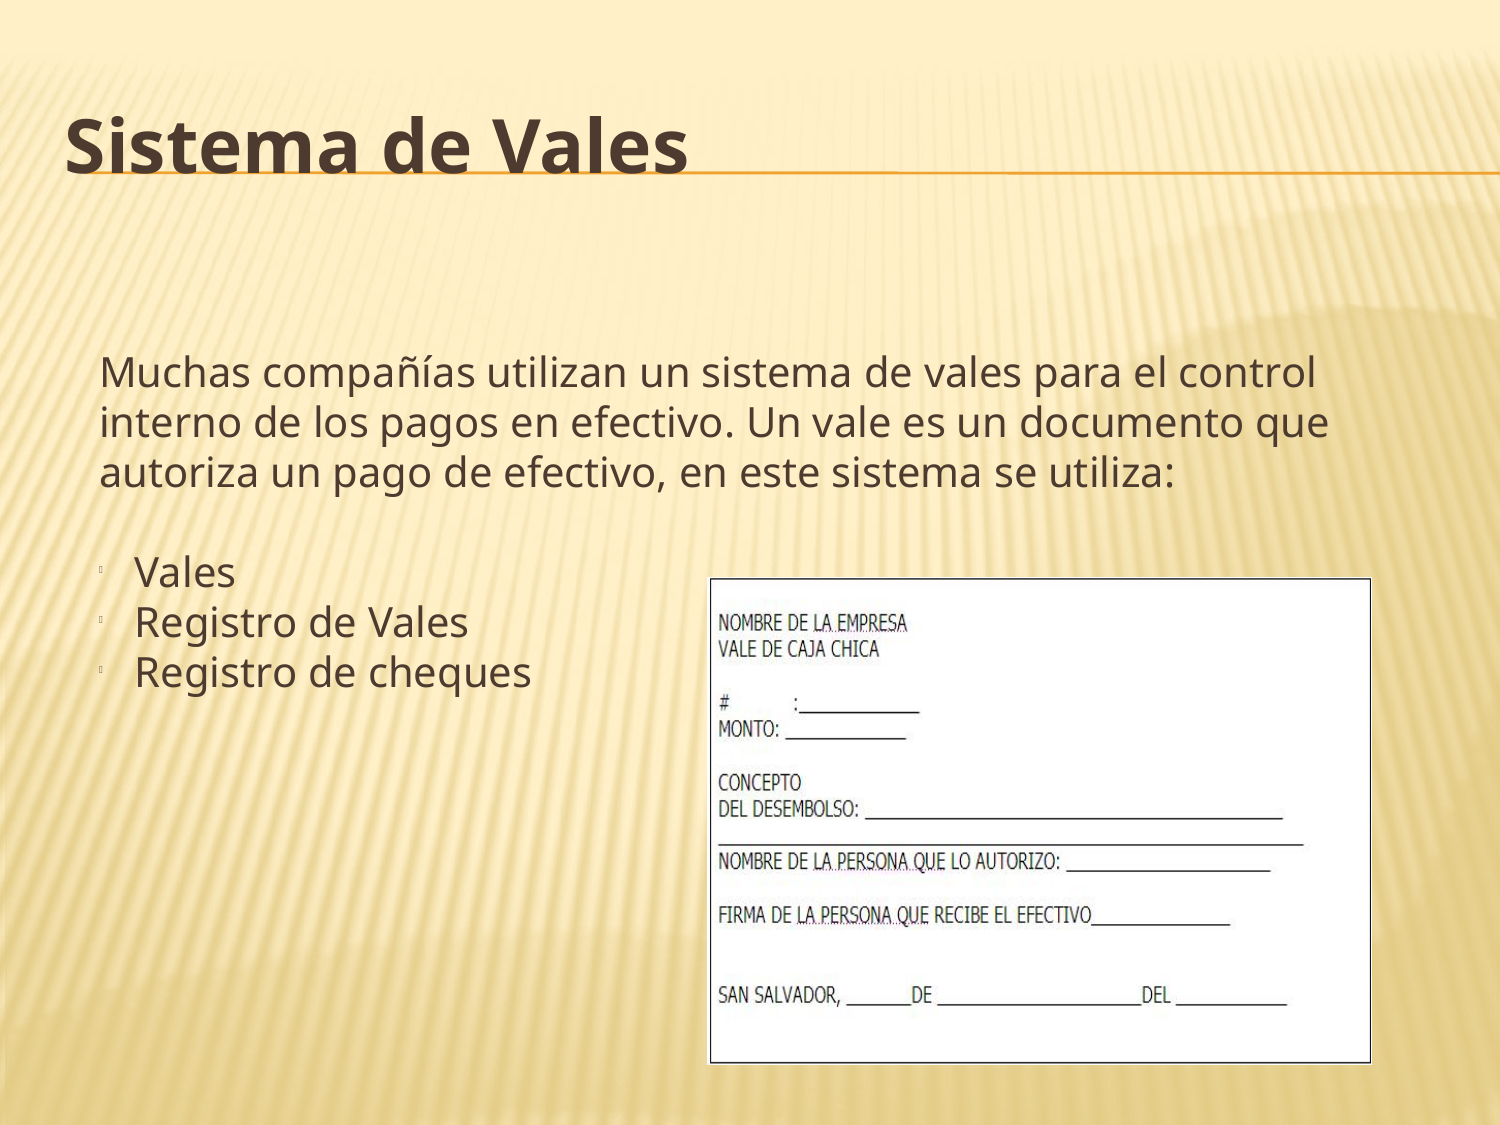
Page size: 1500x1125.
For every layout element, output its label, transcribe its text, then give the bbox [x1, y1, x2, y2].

text_box Sistema de Vales [49, 74, 1475, 213]
text_box Muchas compañías utilizan un sistema de vales para el control interno de los pagos en efectivo. Un vale es un documento que autoriza un pago de efectivo, en este sistema se utiliza: Vales Registro de Vales Registro de cheques [84, 338, 1455, 950]
picture [0, 0, 1500, 1125]
